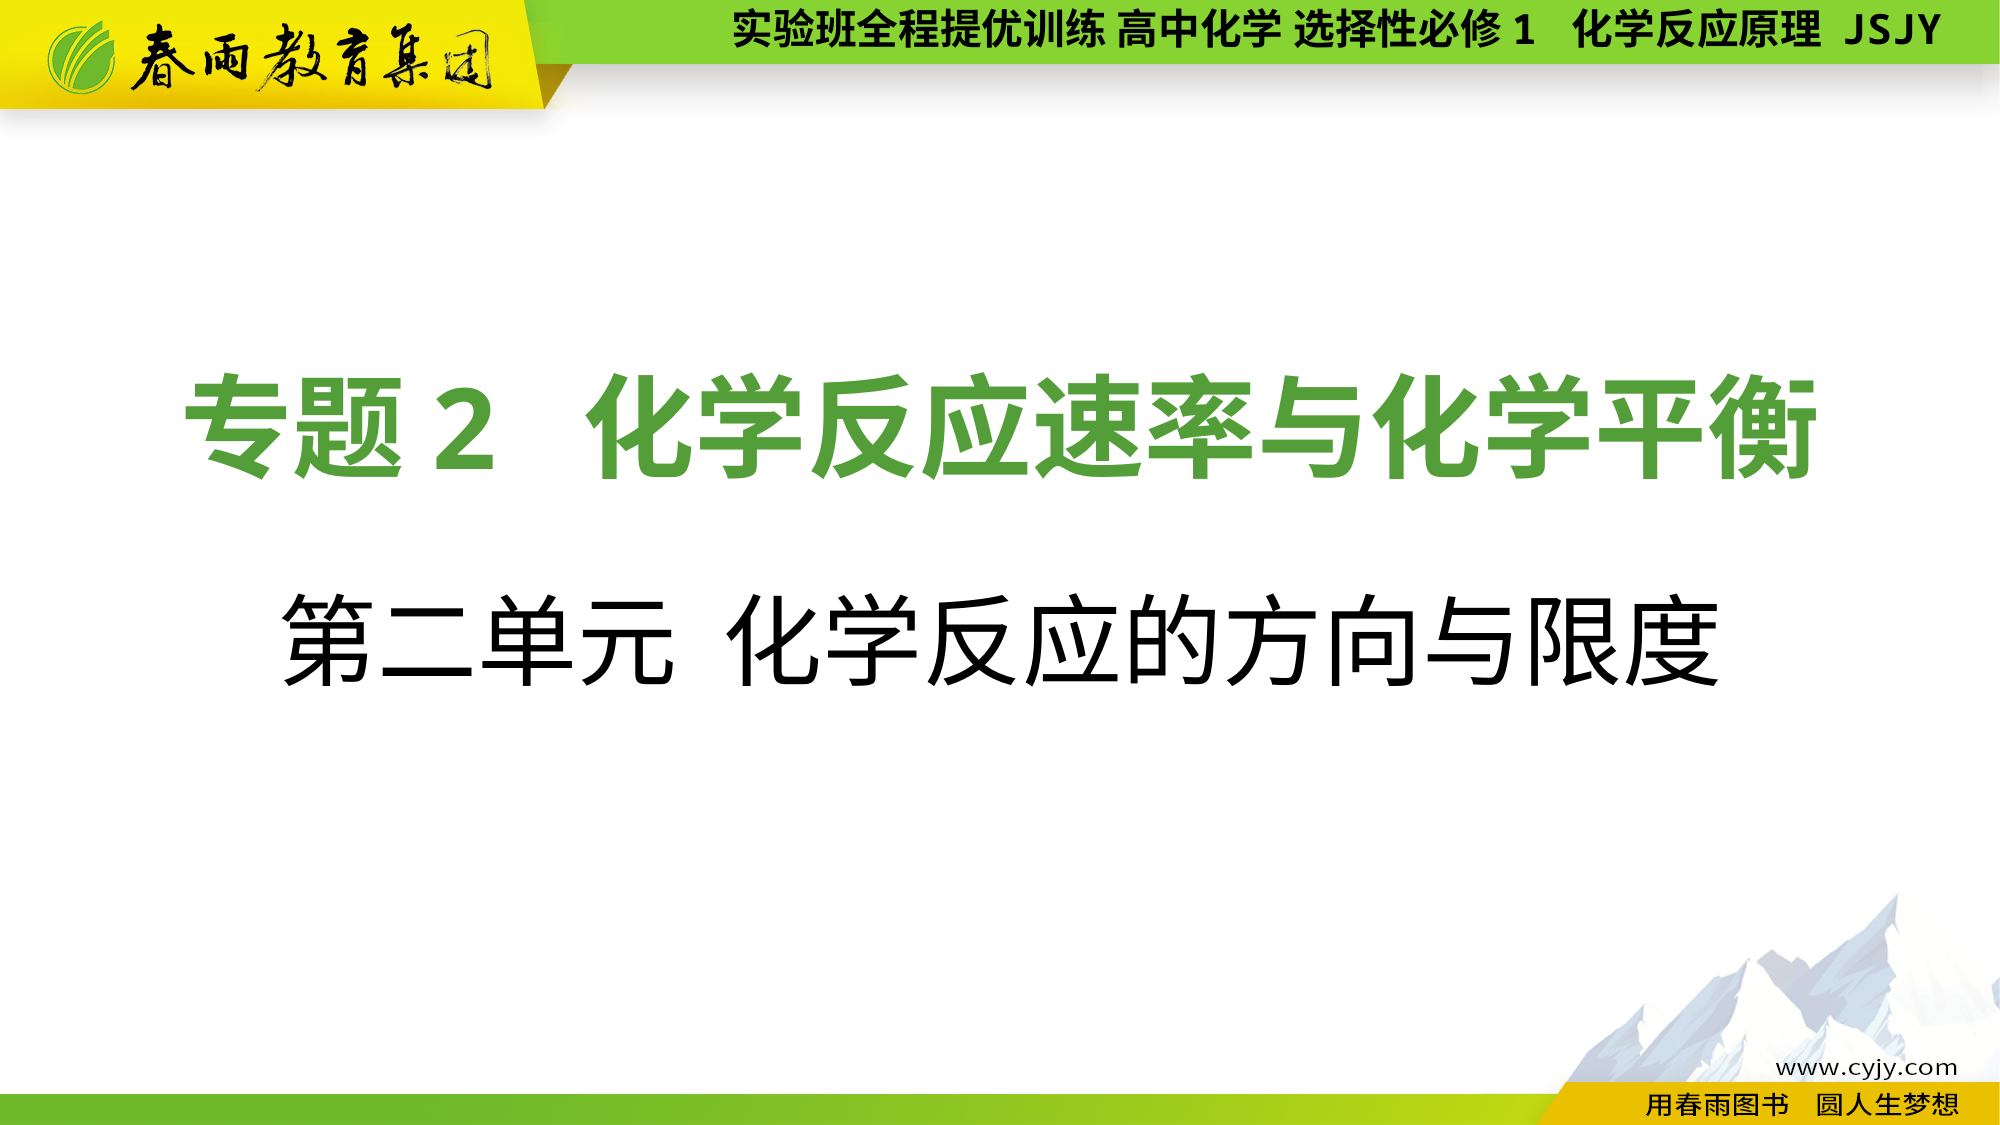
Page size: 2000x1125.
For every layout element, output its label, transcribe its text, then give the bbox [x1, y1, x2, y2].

text_box 专题2 化学反应速率与化学平衡 [54, 282, 1946, 500]
picture [0, 0, 2000, 1125]
text_box 第二单元 化学反应的方向与限度 [54, 511, 1946, 706]
